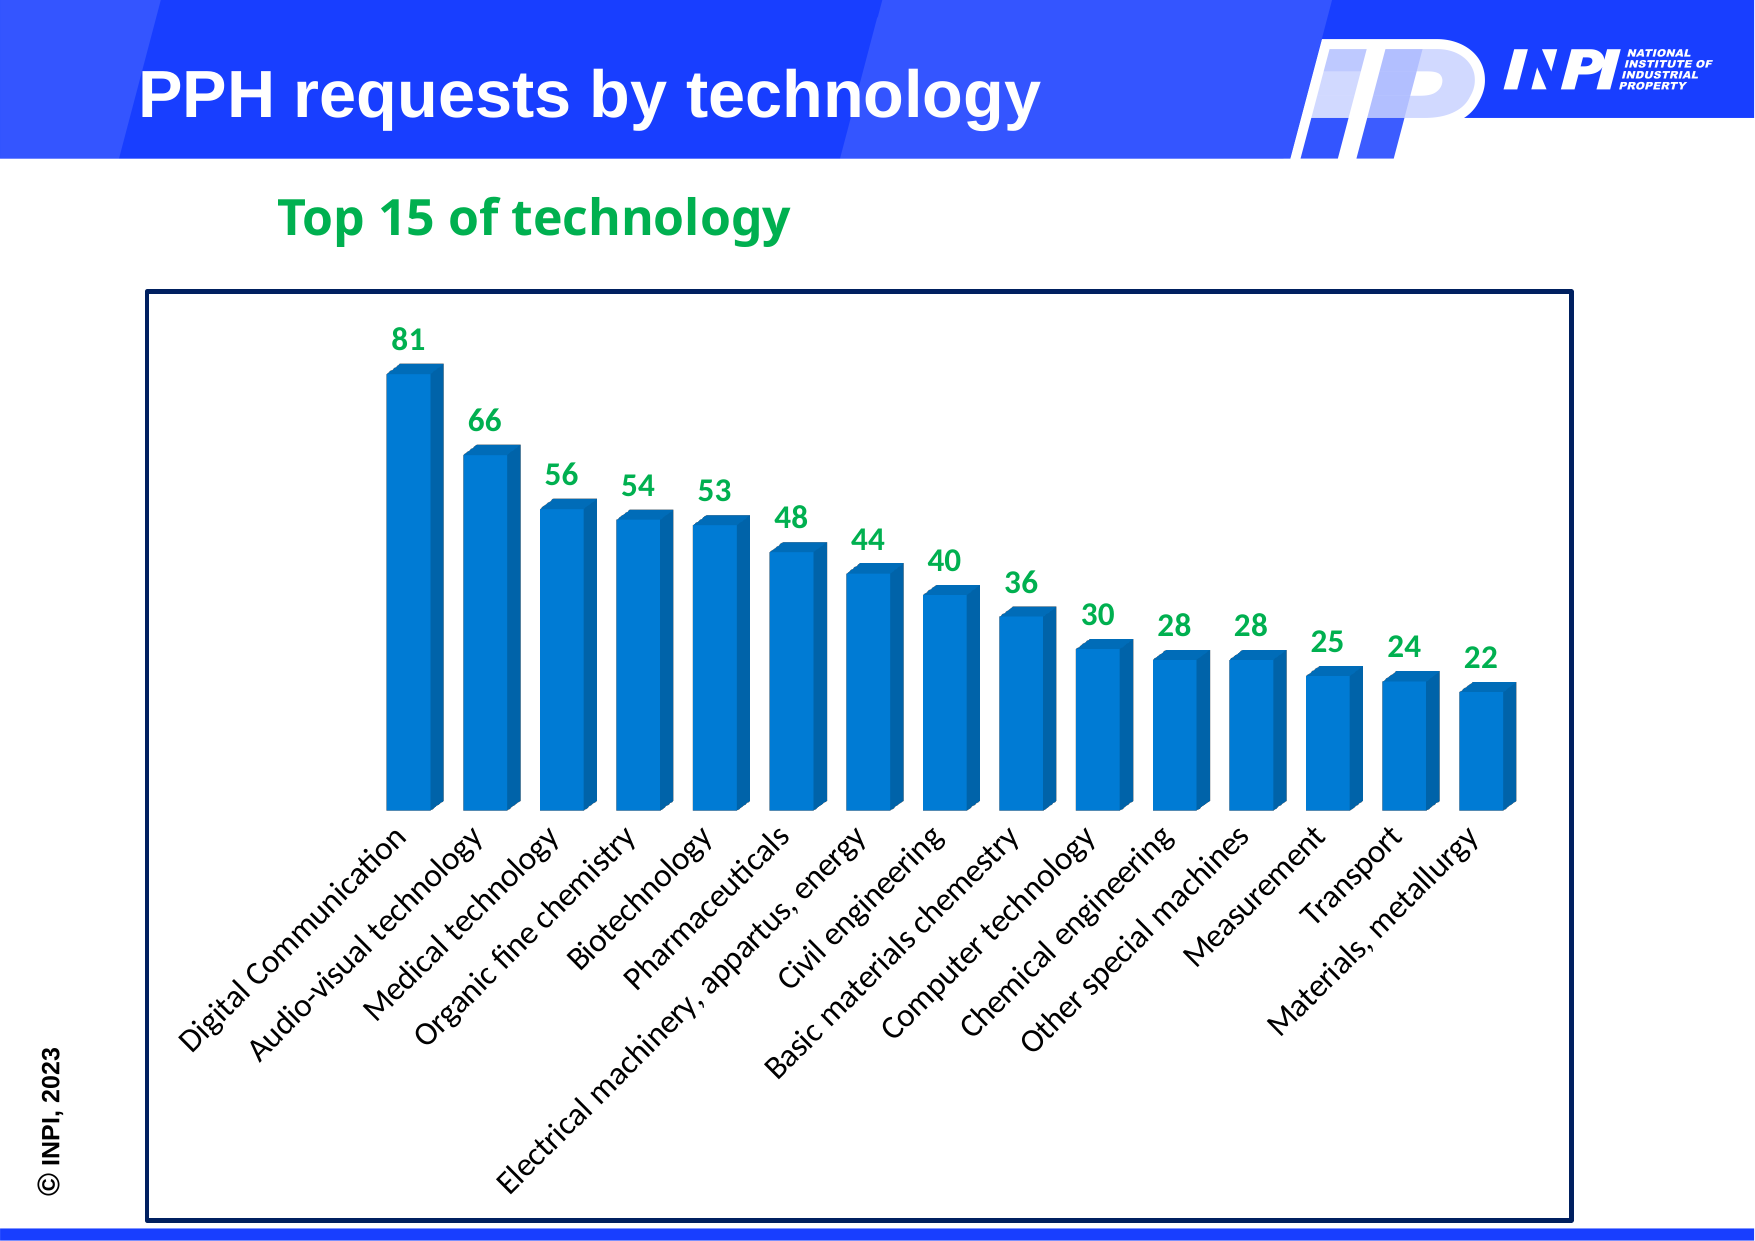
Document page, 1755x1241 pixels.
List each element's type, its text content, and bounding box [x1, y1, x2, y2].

picture [0, 0, 1755, 1241]
text_box Top 15 of technology [239, 178, 807, 253]
text_box PPH requests by technology [123, 43, 1187, 139]
chart [144, 289, 1575, 1223]
